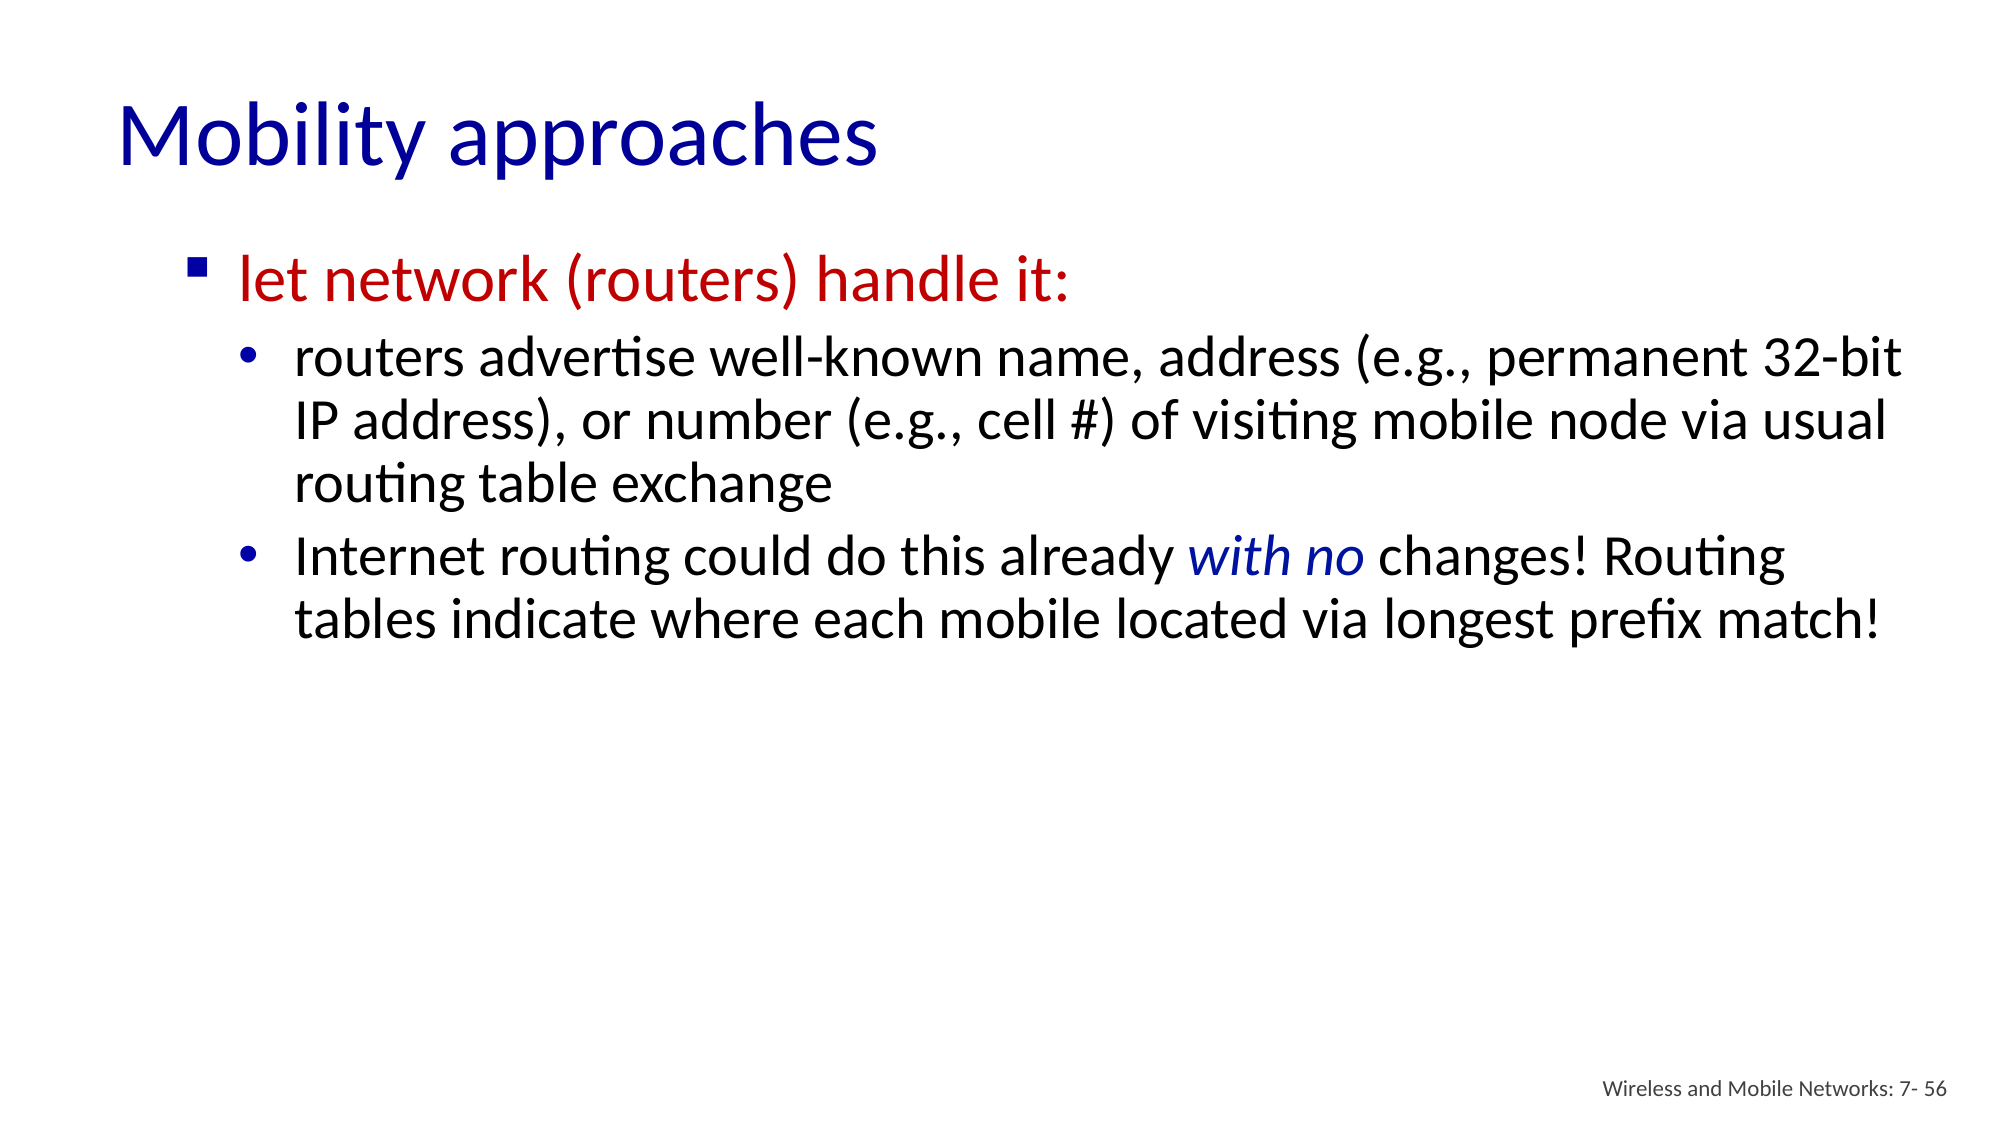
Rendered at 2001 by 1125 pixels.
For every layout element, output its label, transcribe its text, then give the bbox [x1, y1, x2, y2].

text_box let network (routers) handle it: routers advertise well-known name, address (e.g., permanent 32-bit IP address), or number (e.g., cell #) of visiting mobile node via usual routing table exchange Internet routing could do this already with no changes! Routing tables indicate where each mobile located via longest prefix match! [165, 236, 1921, 744]
slide_number Wireless and Mobile Networks: 7- 56 [1512, 1056, 1963, 1117]
title Mobility approaches [101, 62, 1901, 210]
